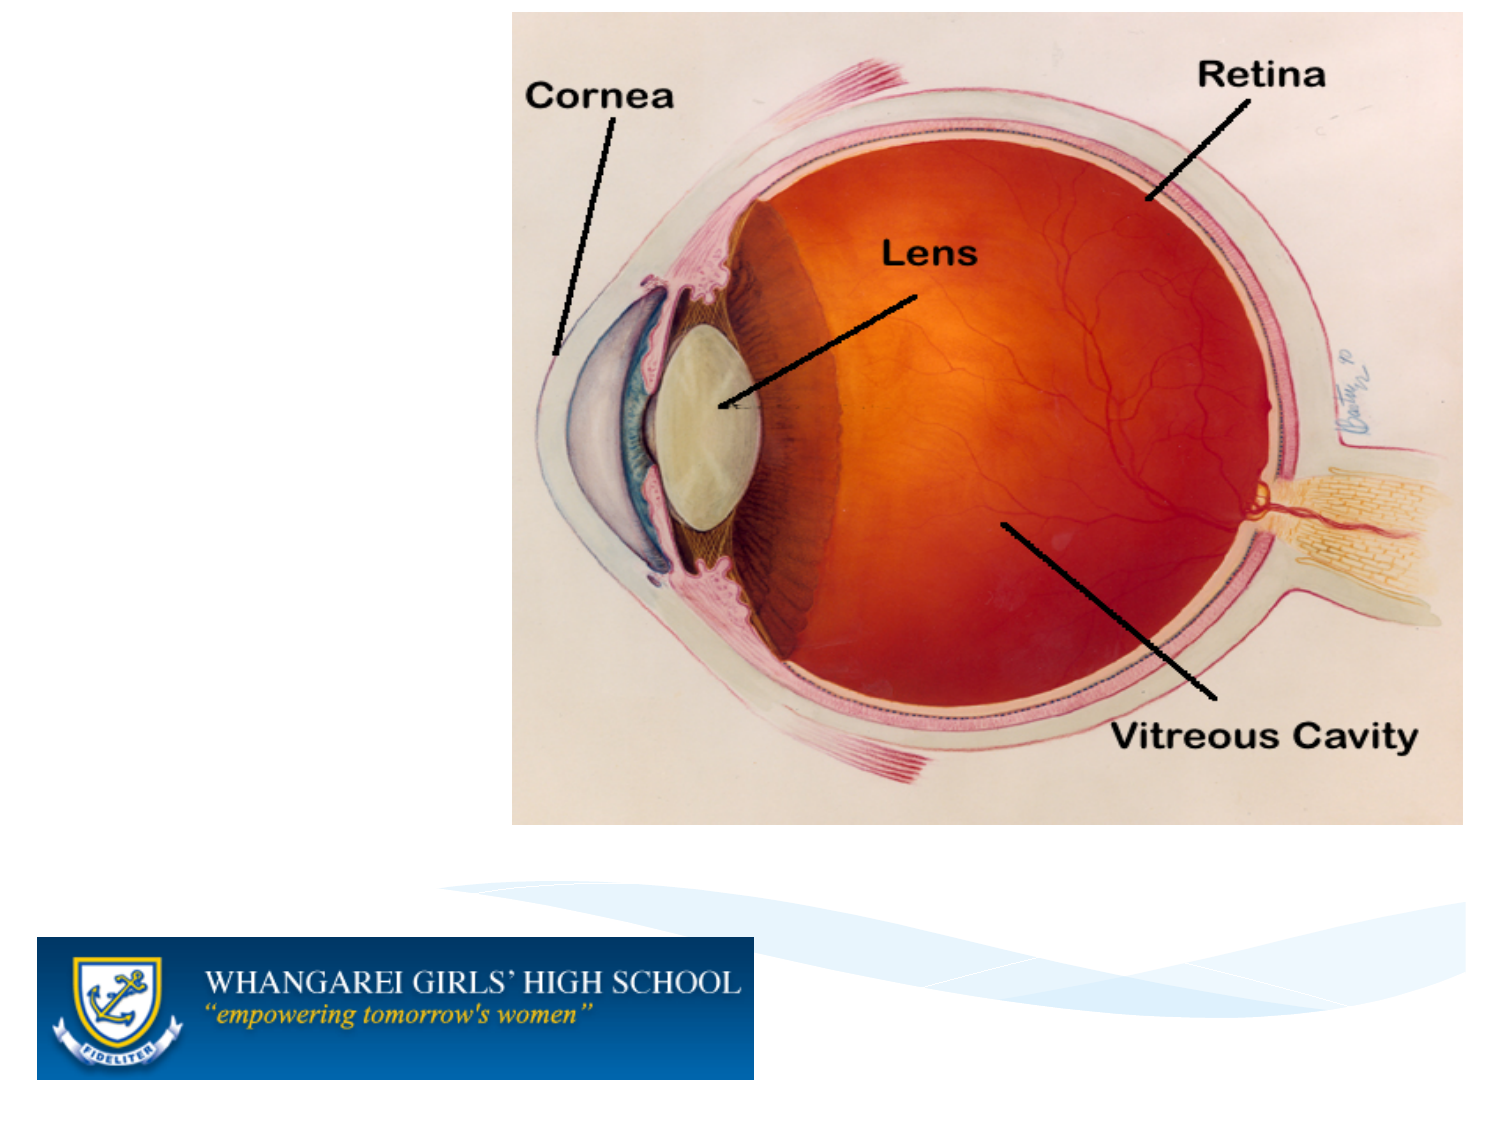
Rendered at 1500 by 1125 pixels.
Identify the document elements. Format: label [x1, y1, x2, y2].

picture [37, 937, 754, 1080]
picture [512, 12, 1463, 826]
